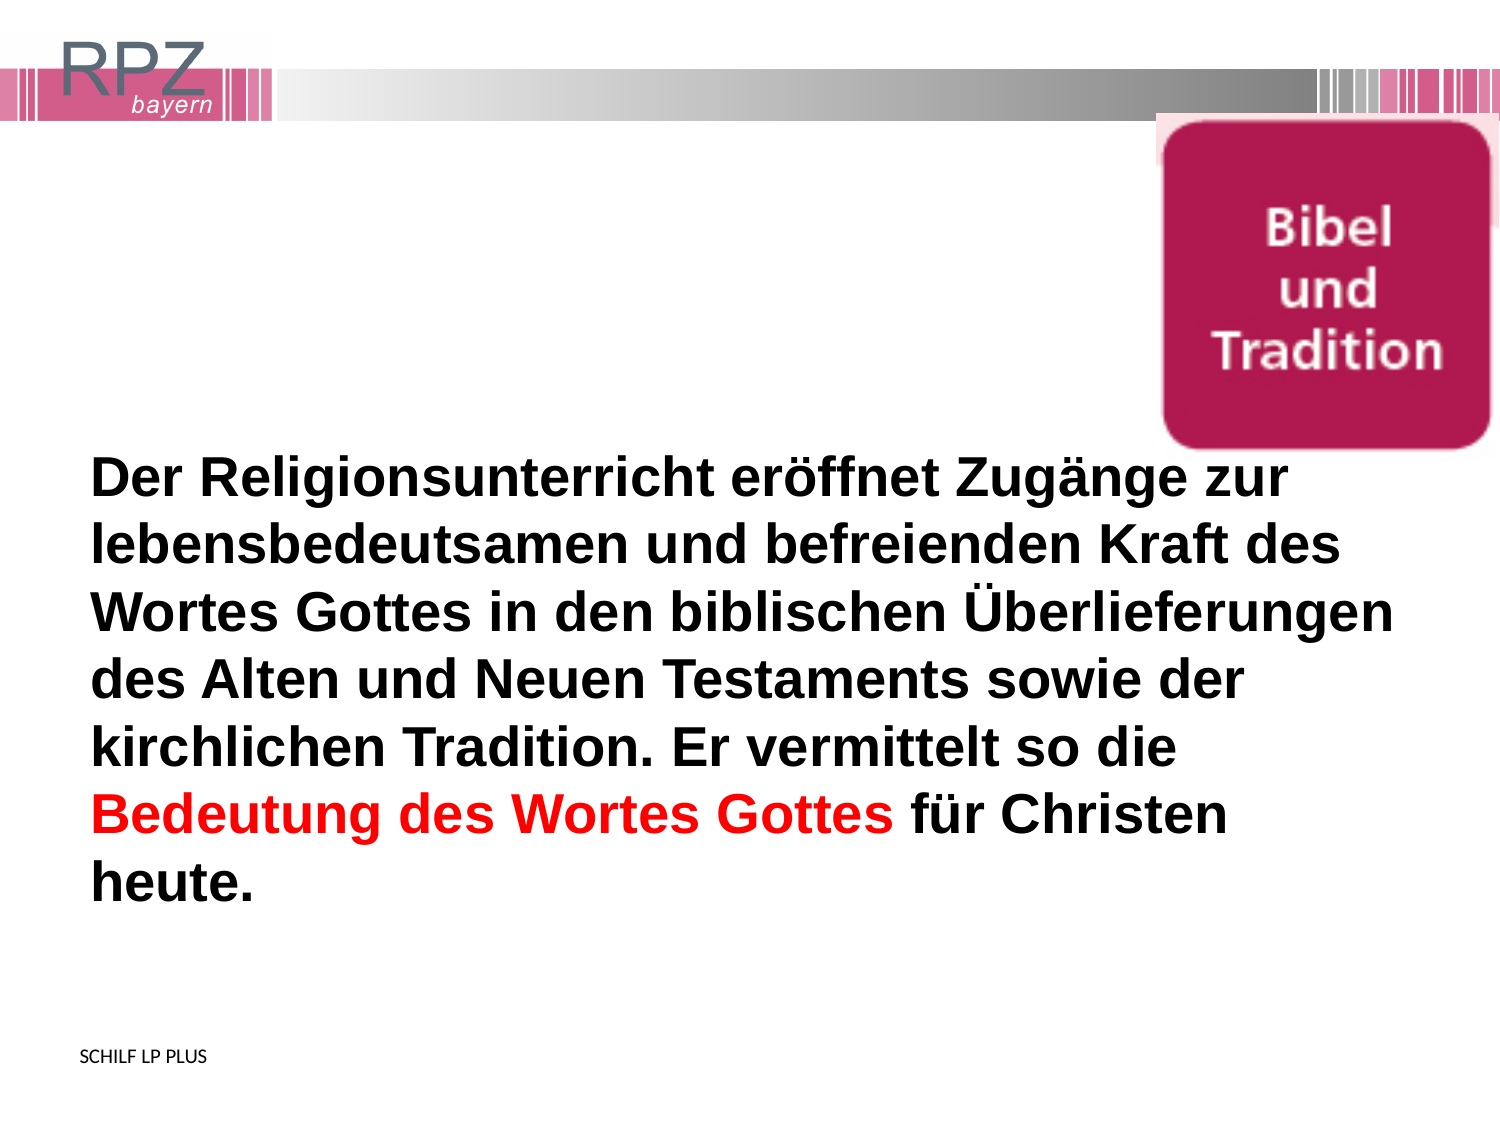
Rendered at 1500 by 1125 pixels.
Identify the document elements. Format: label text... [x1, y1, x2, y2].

list Der Religionsunterricht eröffnet Zugänge zur lebensbedeutsamen und befreienden Kraft des Wortes Gottes in den biblischen Überlieferungen des Alten und Neuen Testaments sowie der kirchlichen Tradition. Er vermittelt so die Bedeutung des Wortes Gottes für Christen heute. [75, 262, 1425, 1005]
picture [1155, 69, 1500, 460]
picture [0, 31, 272, 121]
